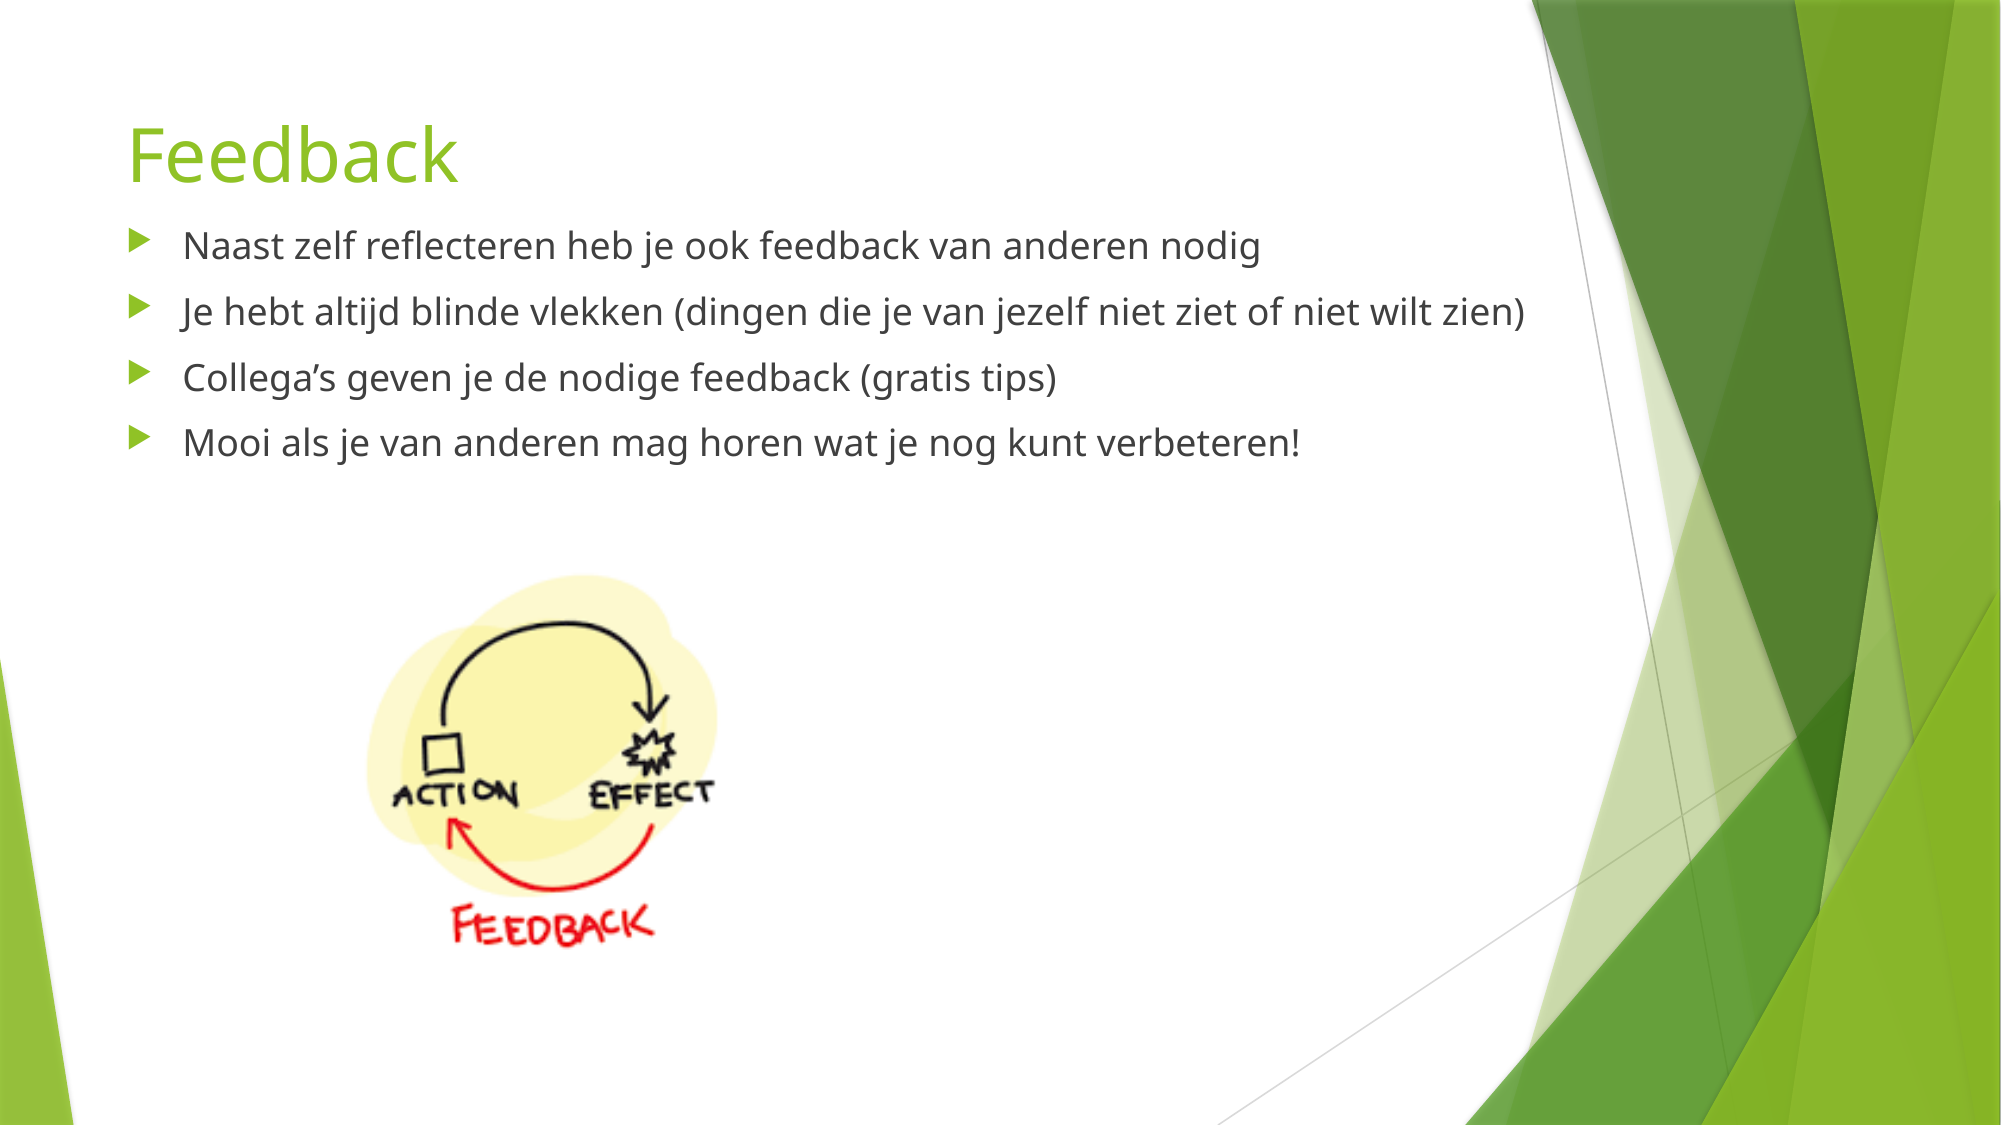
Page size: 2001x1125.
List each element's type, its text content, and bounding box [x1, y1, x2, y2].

picture [198, 554, 889, 970]
title Feedback [111, 99, 1522, 214]
list Naast zelf reflecteren heb je ook feedback van anderen nodig Je hebt altijd blinde vlekken (dingen die je van jezelf niet ziet of niet wilt zien) Collega’s geven je de nodige feedback (gratis tips) Mooi als je van anderen mag horen wat je nog kunt verbeteren! [111, 214, 1648, 992]
